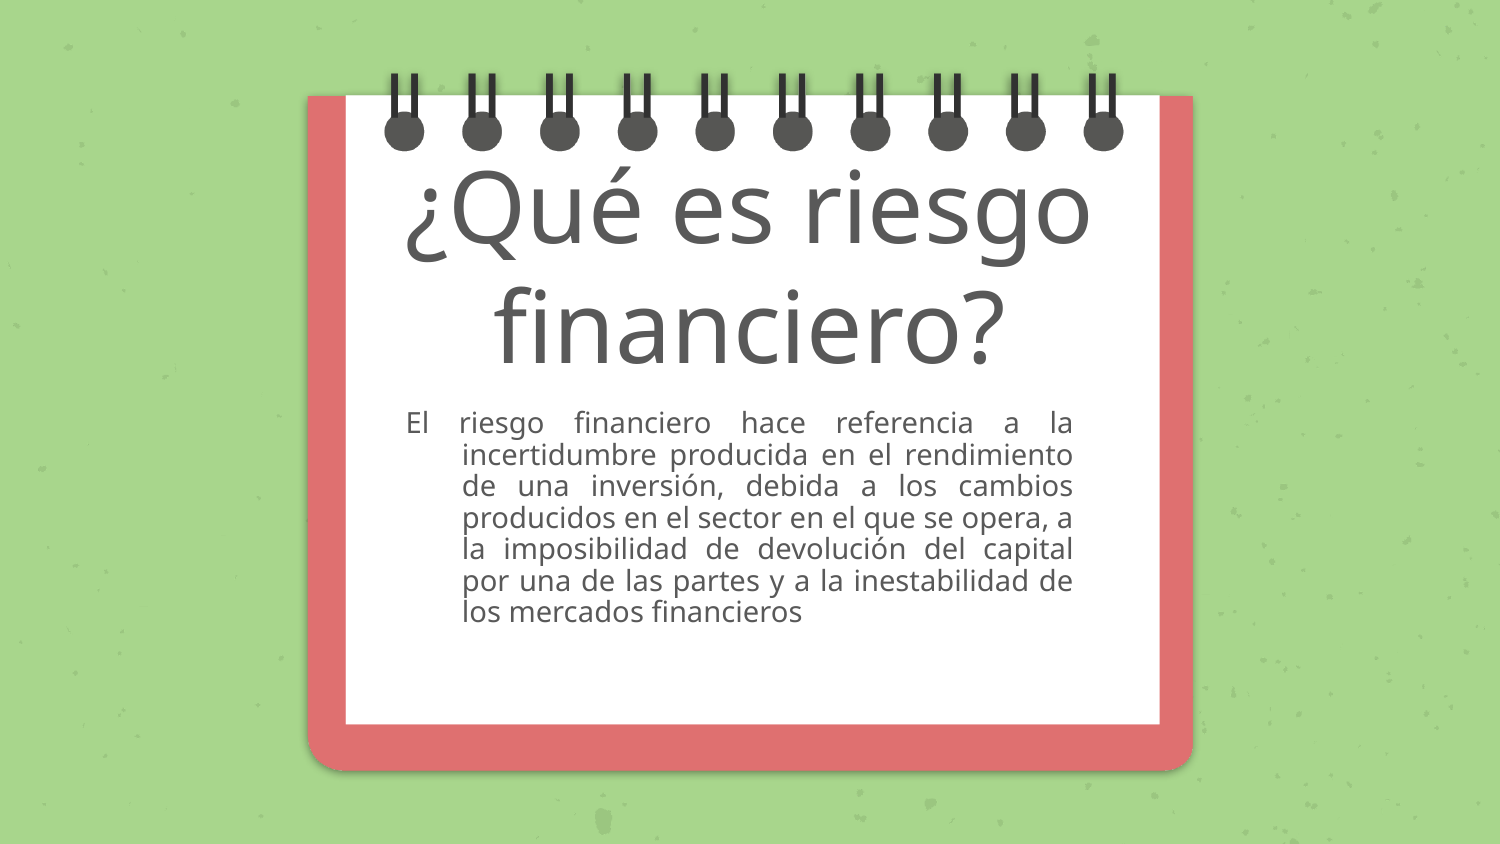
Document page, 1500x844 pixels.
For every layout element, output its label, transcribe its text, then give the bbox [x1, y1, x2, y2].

picture [307, 73, 1193, 192]
title ¿Qué es riesgo financiero? [214, 192, 1286, 335]
subtitle El riesgo financiero hace referencia a la incertidumbre producida en el rendimiento de una inversión, debida a los cambios producidos en el sector en el que se opera, a la imposibilidad de devolución del capital por una de las partes y a la inestabilidad de los mercados financieros [371, 393, 1089, 681]
picture [307, 335, 1193, 771]
